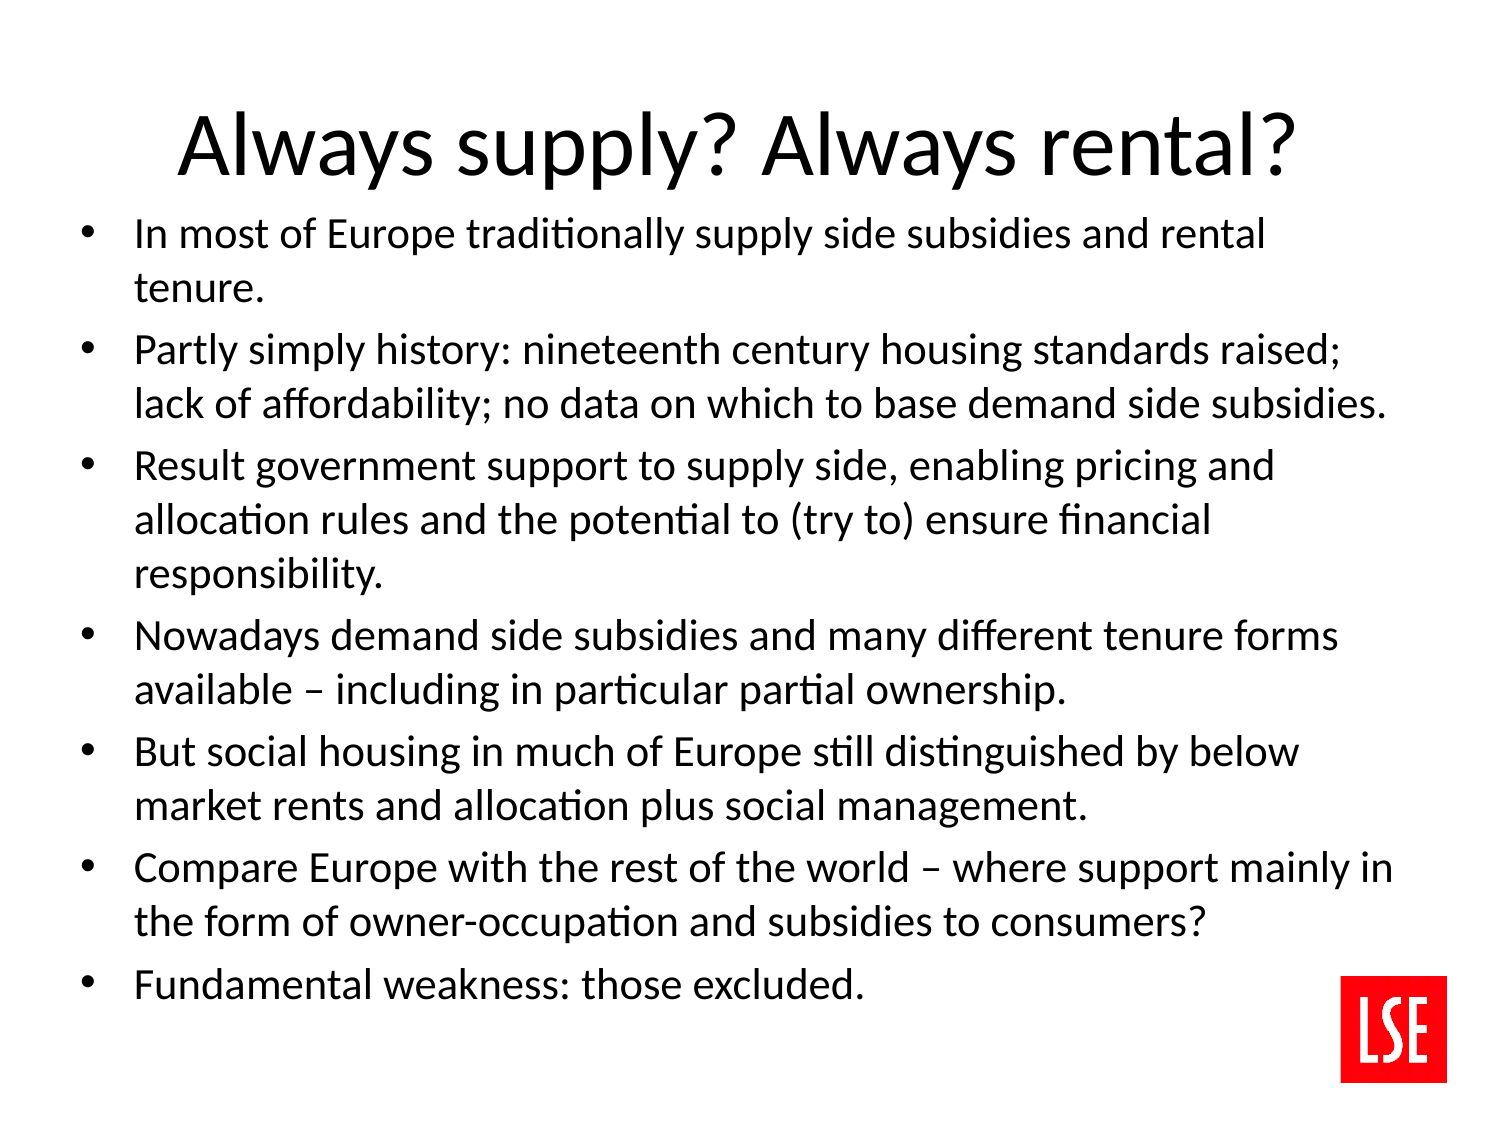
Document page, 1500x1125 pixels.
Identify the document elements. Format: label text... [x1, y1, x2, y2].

picture [1340, 975, 1448, 1083]
list In most of Europe traditionally supply side subsidies and rental tenure. Partly simply history: nineteenth century housing standards raised; lack of affordability; no data on which to base demand side subsidies. Result government support to supply side, enabling pricing and allocation rules and the potential to (try to) ensure financial responsibility. Nowadays demand side subsidies and many different tenure forms available – including in particular partial ownership. But social housing in much of Europe still distinguished by below market rents and allocation plus social management. Compare Europe with the rest of the world – where support mainly in the form of owner-occupation and subsidies to consumers? Fundamental weakness: those excluded. [64, 196, 1415, 1083]
title Always supply? Always rental? [75, 45, 1425, 233]
